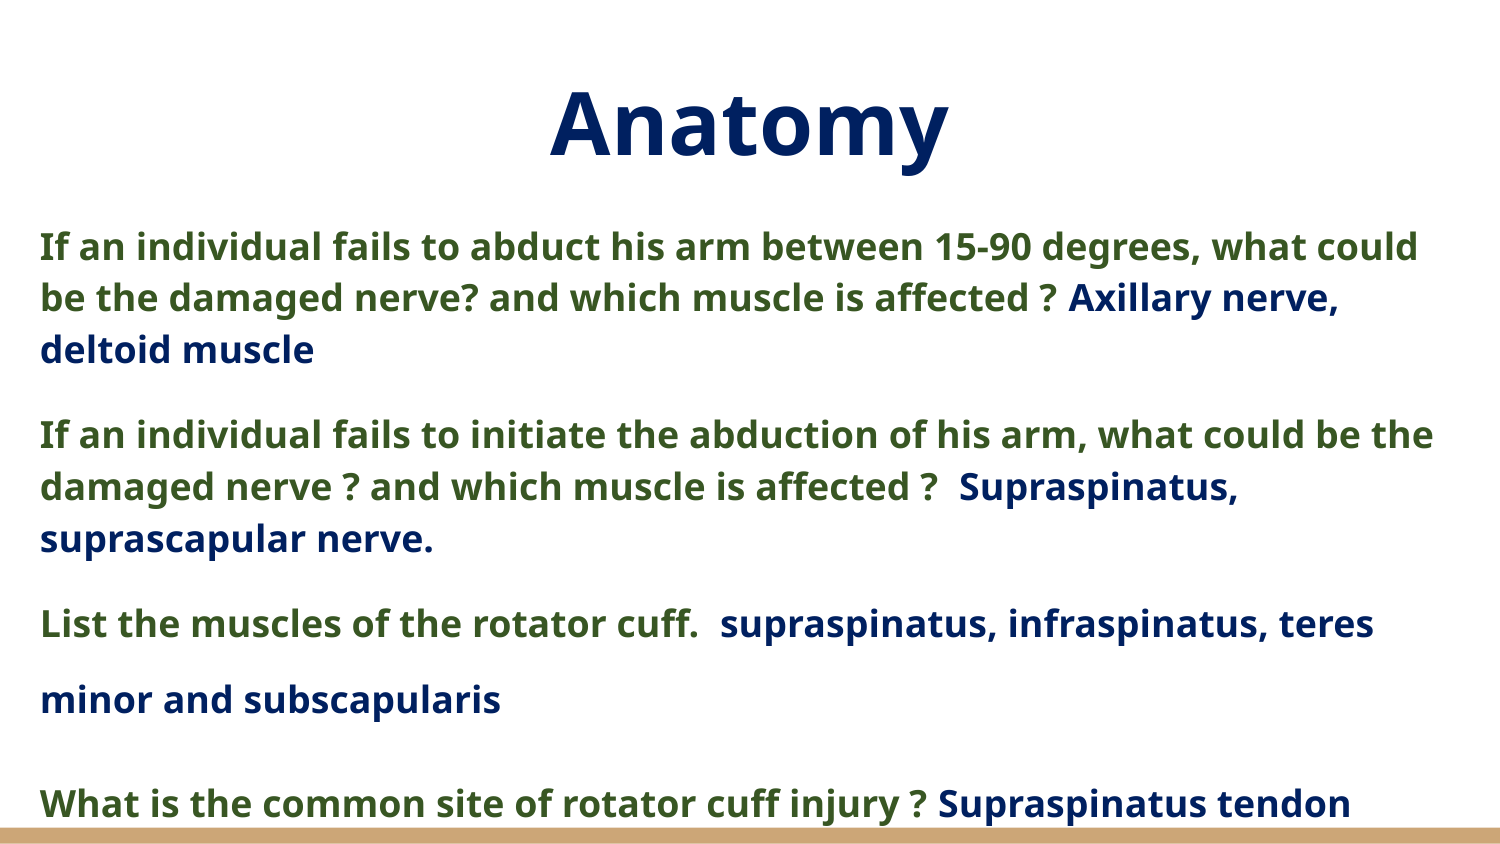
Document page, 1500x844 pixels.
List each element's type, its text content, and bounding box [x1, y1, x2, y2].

title Anatomy [51, 51, 1449, 189]
list If an individual fails to abduct his arm between 15-90 degrees, what could be the damaged nerve? and which muscle is affected ? Axillary nerve, deltoid muscle If an individual fails to initiate the abduction of his arm, what could be the damaged nerve ? and which muscle is affected ? Supraspinatus, suprascapular nerve. List the muscles of the rotator cuff. supraspinatus, infraspinatus, teres minor and subscapularis What is the common site of rotator cuff injury ? Supraspinatus tendon [24, 200, 1471, 819]
